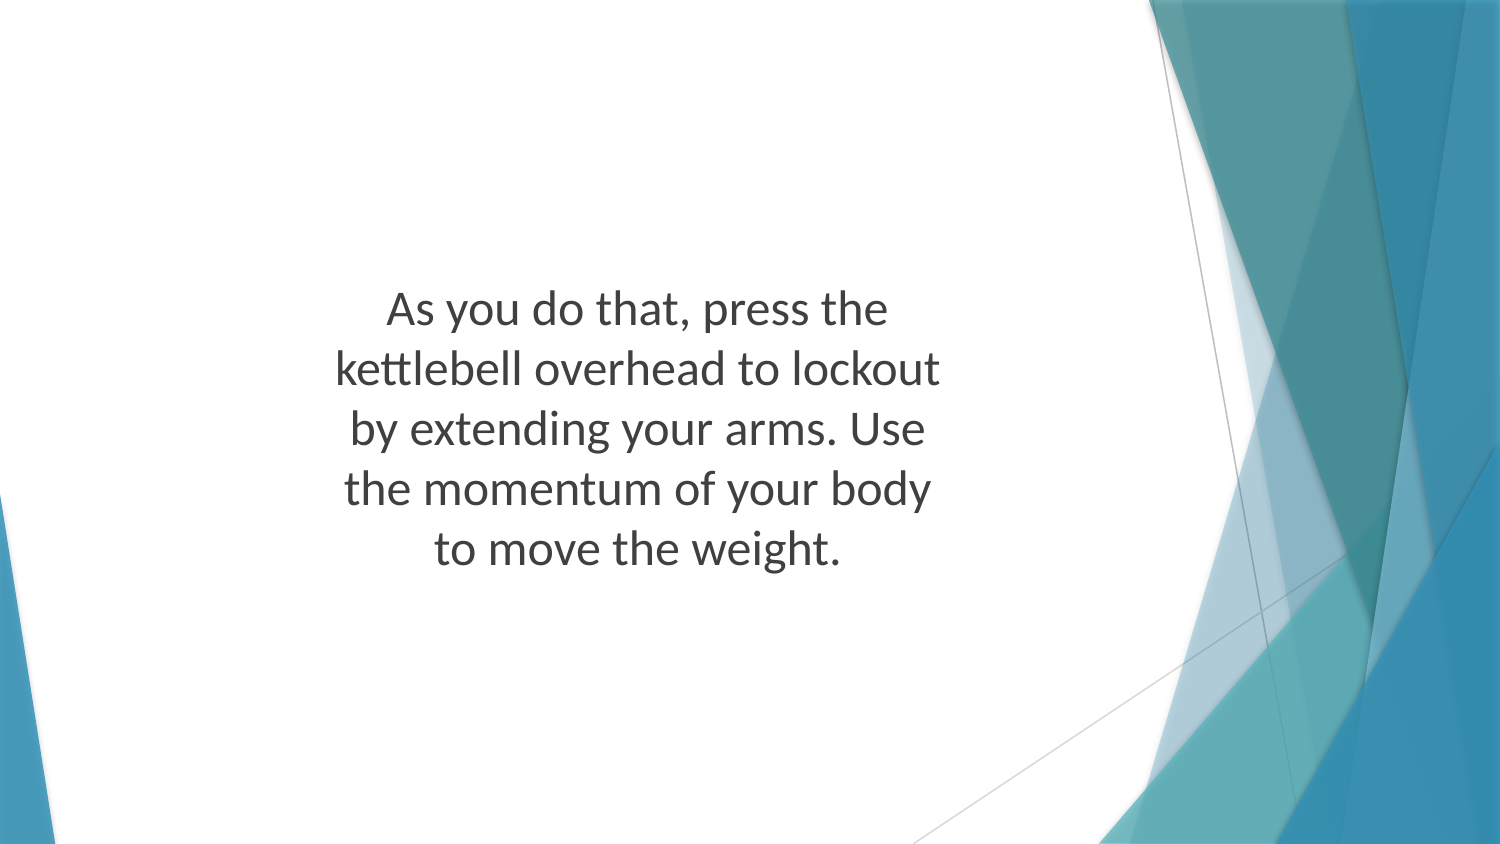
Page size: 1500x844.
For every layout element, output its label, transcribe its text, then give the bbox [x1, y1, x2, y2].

list As you do that, press the kettlebell overhead to lockout by extending your arms. Use the momentum of your body to move the weight. [312, 268, 963, 623]
